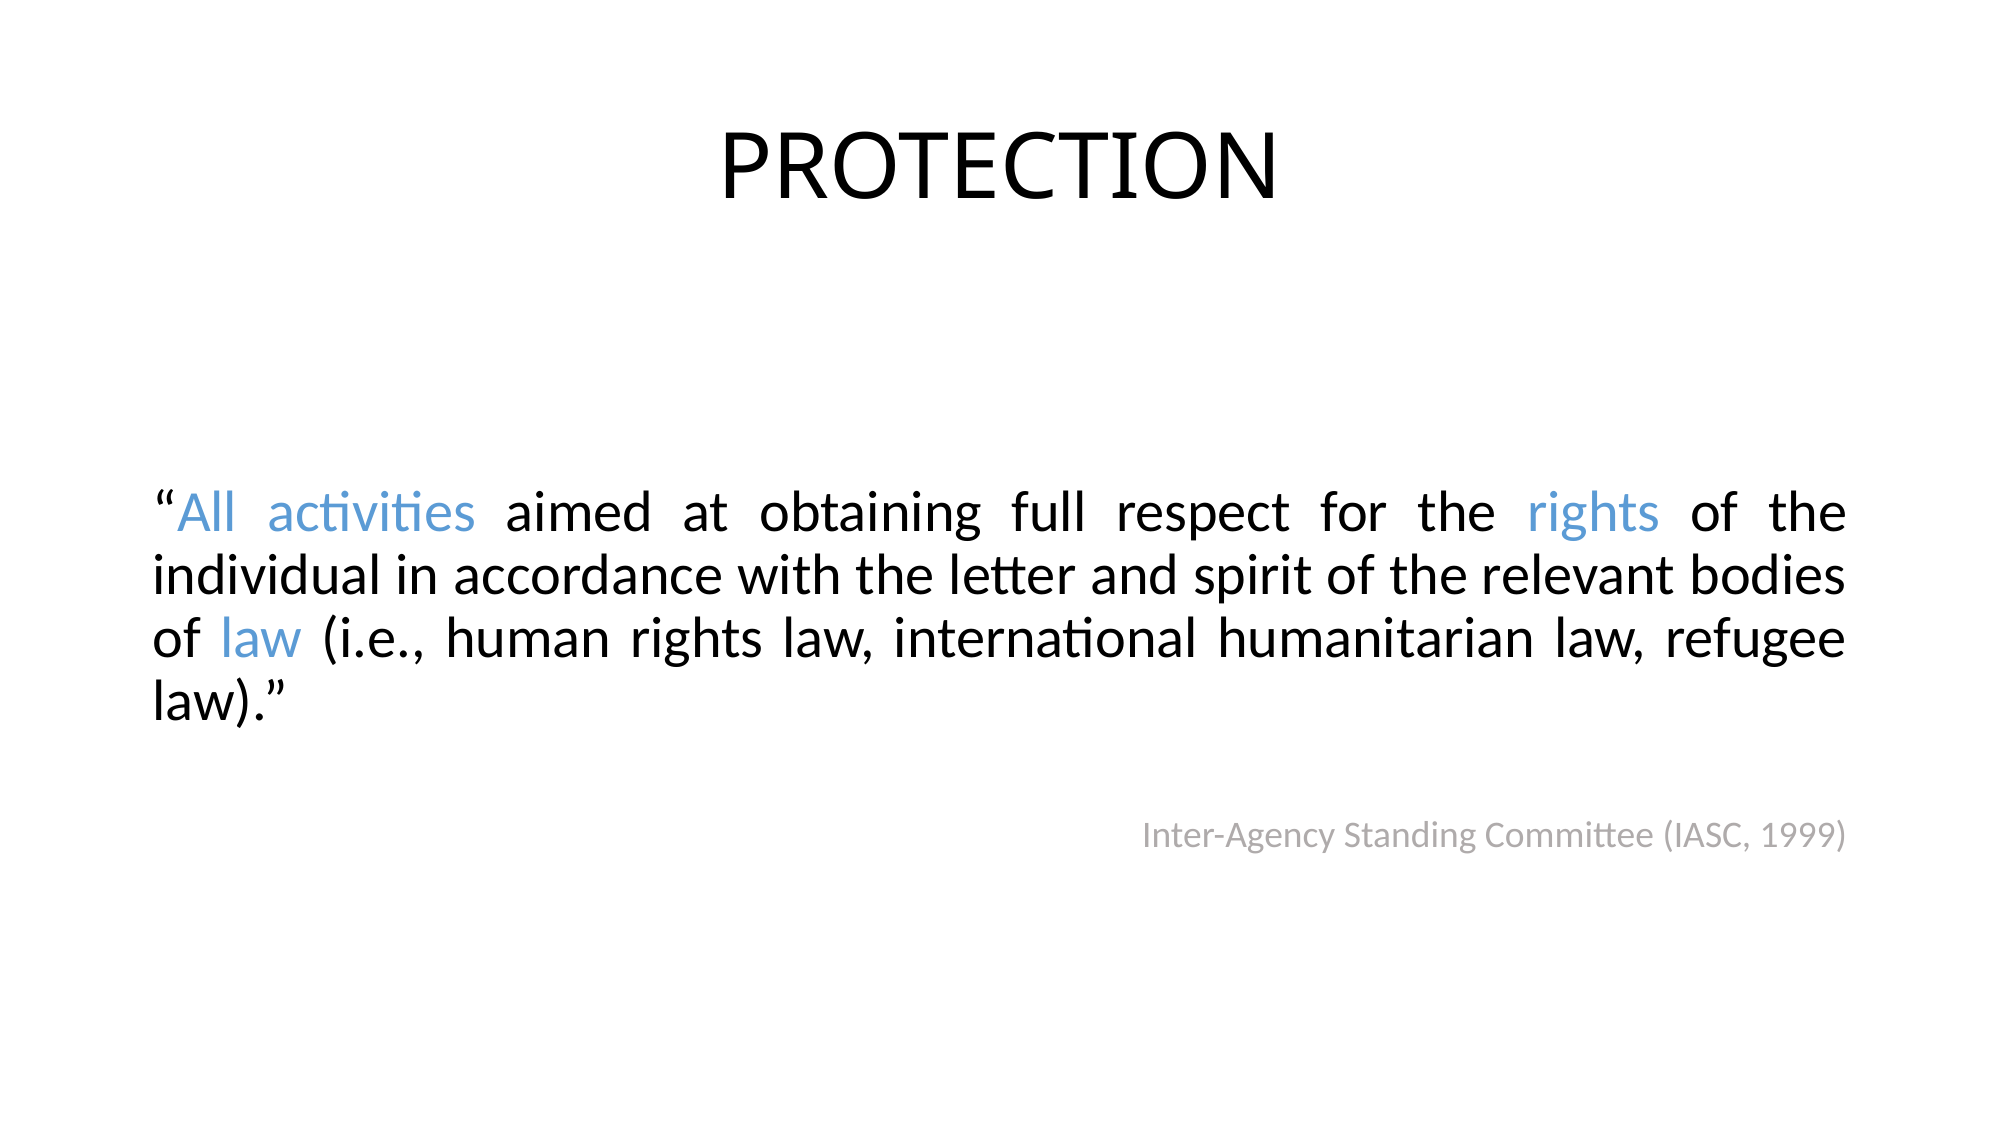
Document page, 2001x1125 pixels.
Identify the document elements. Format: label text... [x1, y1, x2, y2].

title PROTECTION [137, 59, 1863, 278]
list “All activities aimed at obtaining full respect for the rights of the individual in accordance with the letter and spirit of the relevant bodies of law (i.e., human rights law, international humanitarian law, refugee law).” Inter-Agency Standing Committee (IASC, 1999) [137, 299, 1863, 1014]
